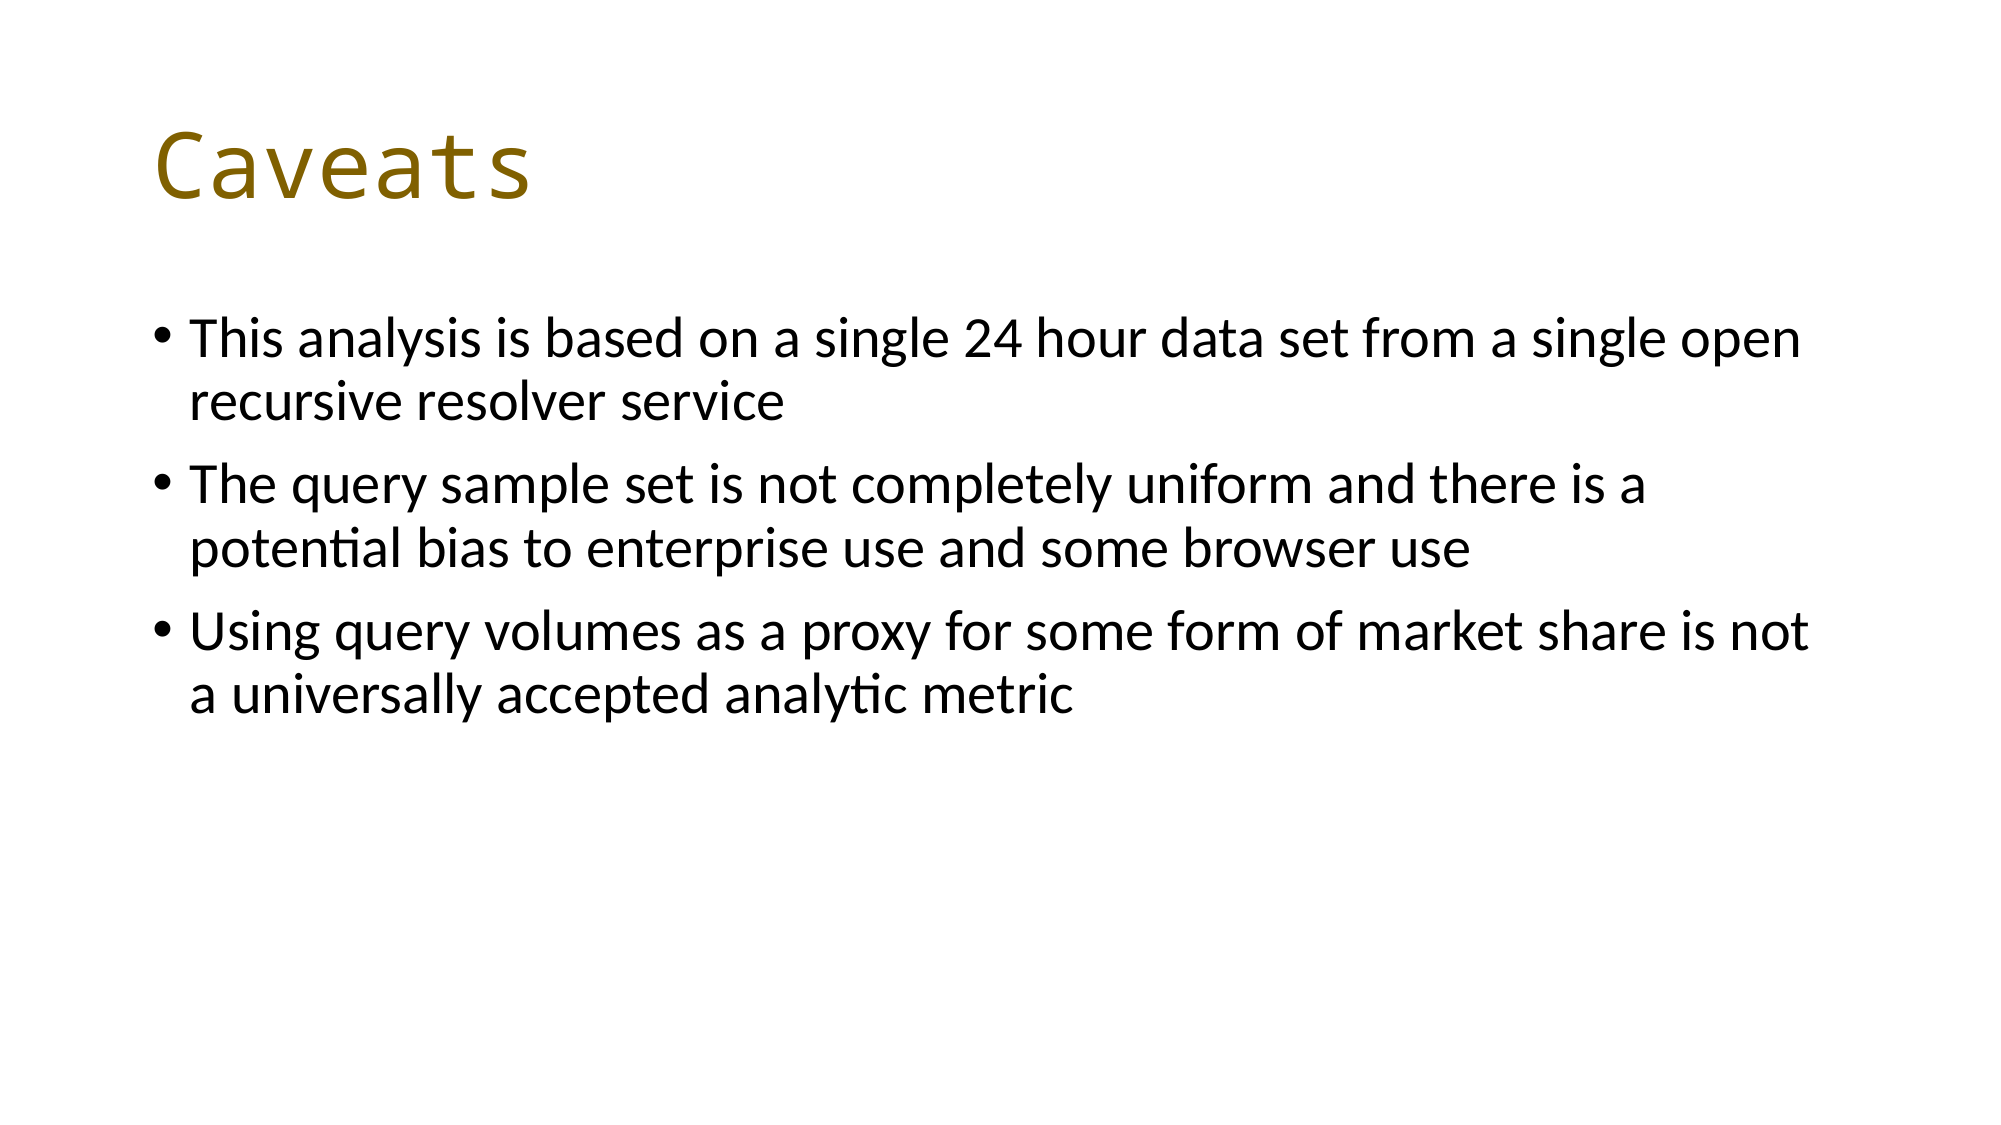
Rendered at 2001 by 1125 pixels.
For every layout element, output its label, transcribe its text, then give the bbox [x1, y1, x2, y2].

list This analysis is based on a single 24 hour data set from a single open recursive resolver service The query sample set is not completely uniform and there is a potential bias to enterprise use and some browser use Using query volumes as a proxy for some form of market share is not a universally accepted analytic metric [137, 299, 1863, 1014]
title Caveats [137, 59, 1863, 278]
